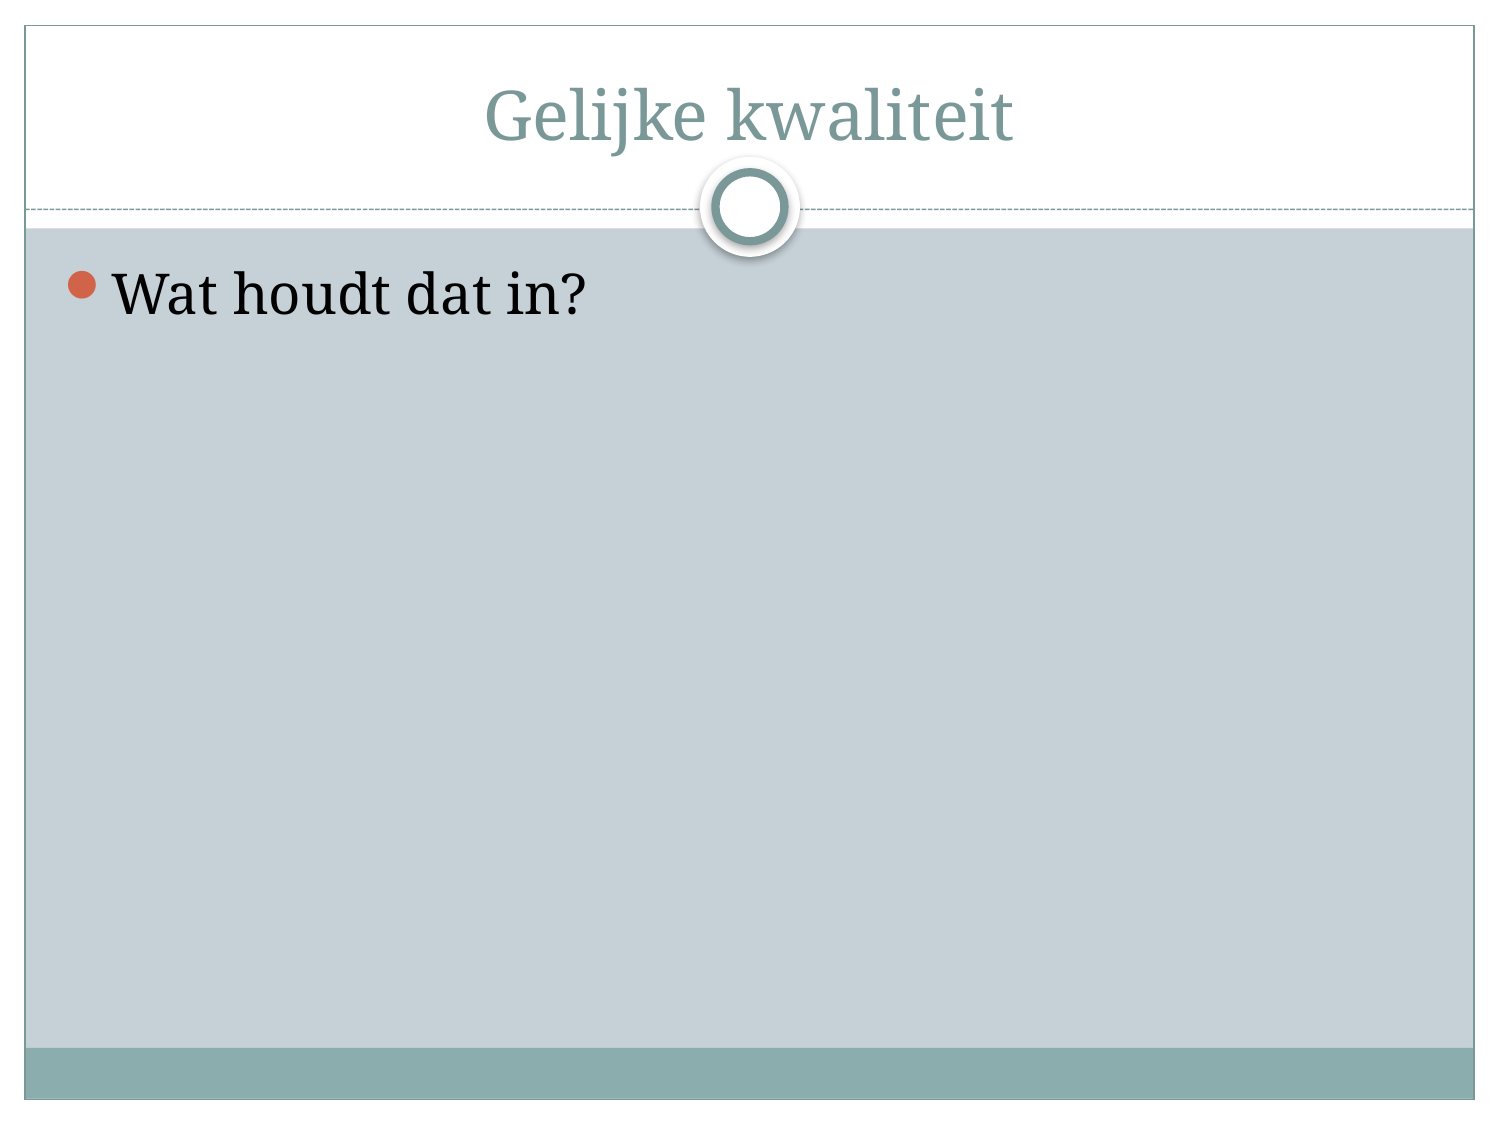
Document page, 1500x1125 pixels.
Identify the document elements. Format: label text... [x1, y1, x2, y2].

title Gelijke kwaliteit [49, 37, 1450, 162]
list Wat houdt dat in? [49, 250, 1445, 1001]
